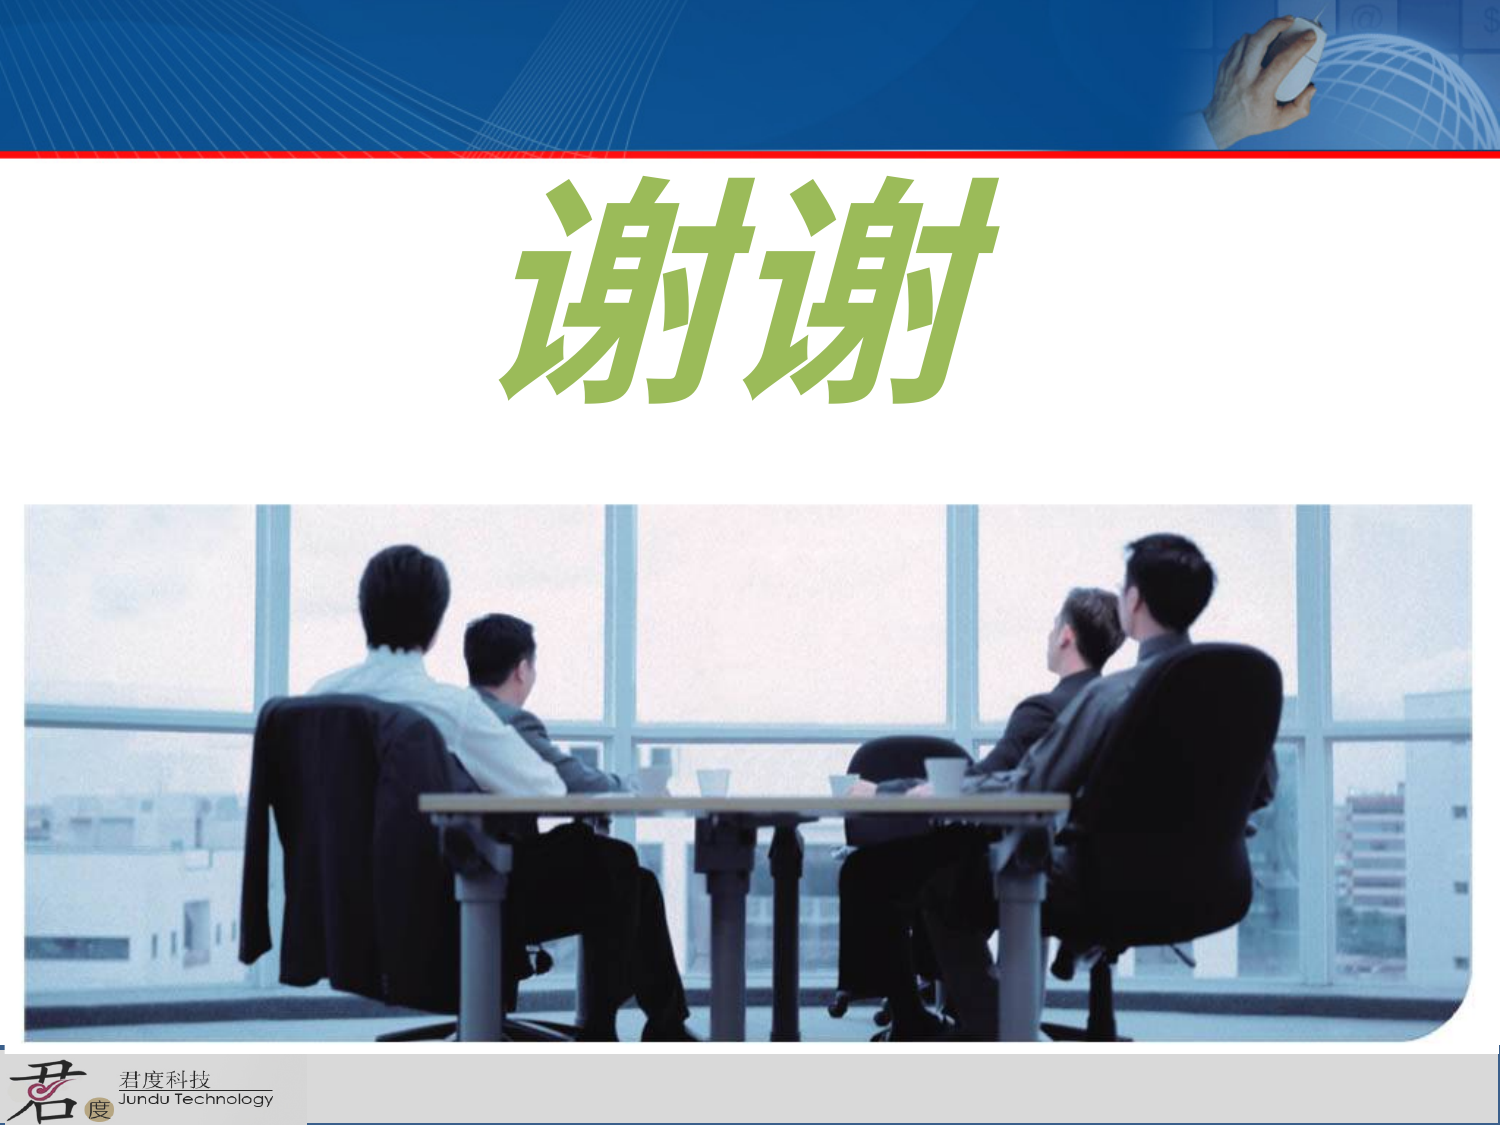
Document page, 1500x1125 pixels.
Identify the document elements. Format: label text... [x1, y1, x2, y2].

text_box 谢谢 [407, 189, 1037, 439]
picture [0, 0, 1500, 1054]
